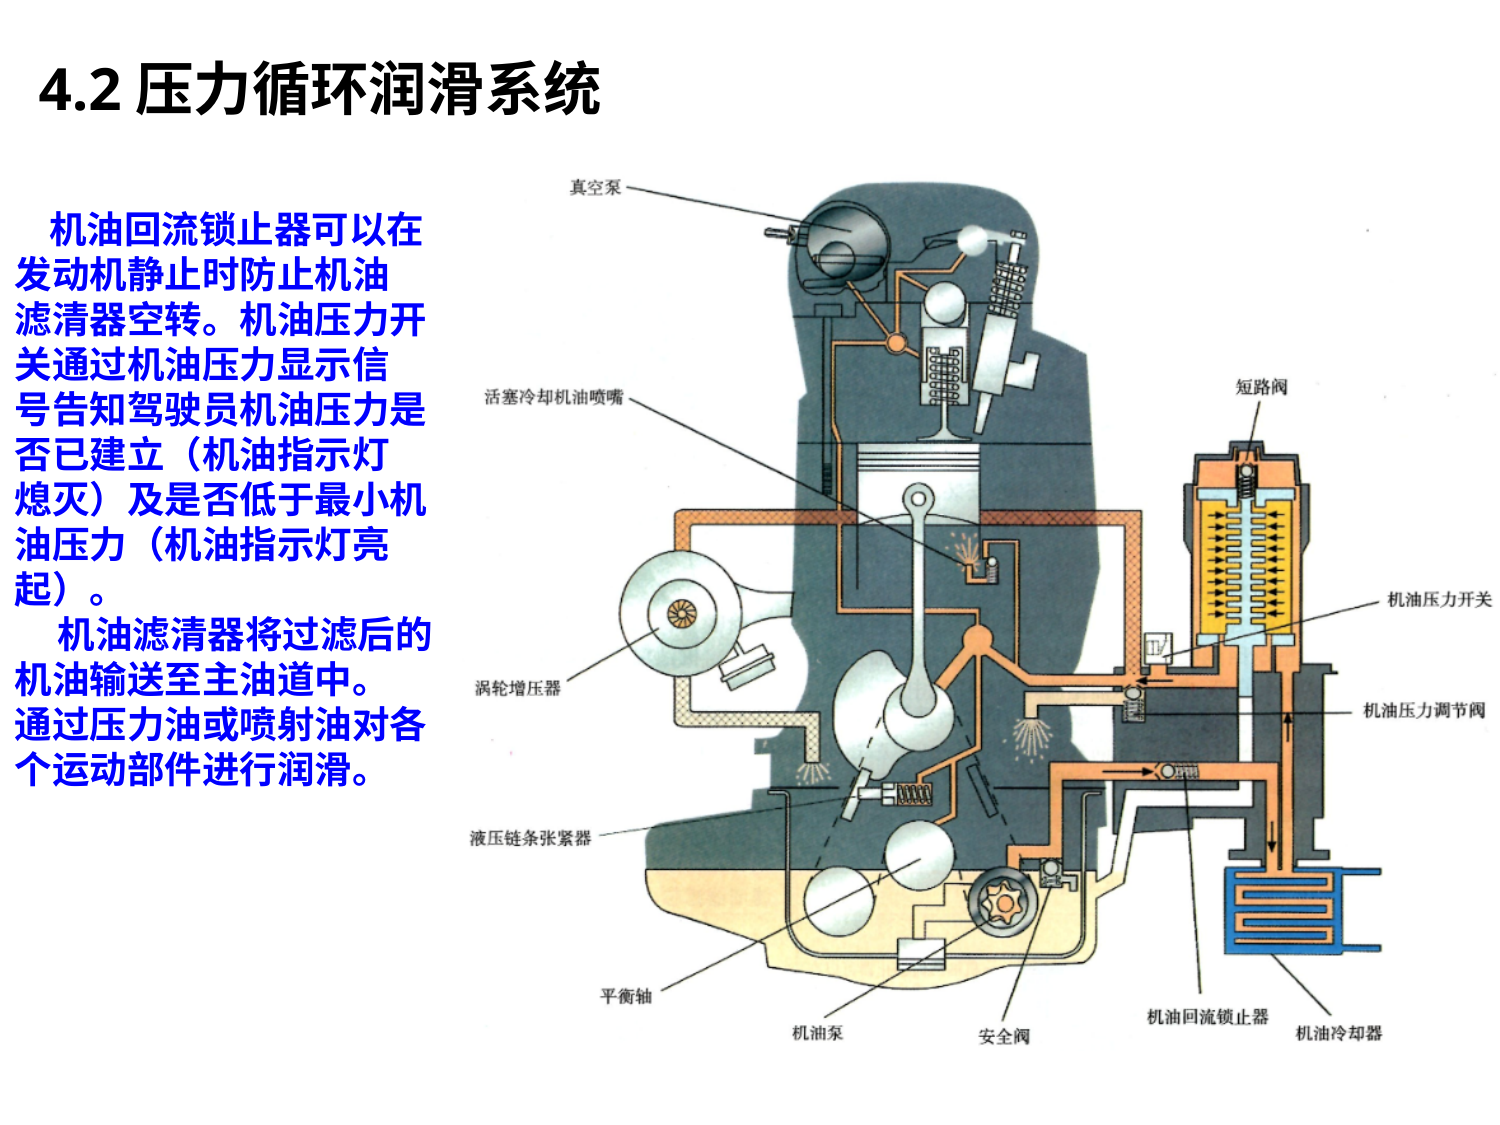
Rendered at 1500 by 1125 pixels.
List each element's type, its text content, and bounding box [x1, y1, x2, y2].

text_box 机油回流锁止器可以在发动机静止时防止机油 滤清器空转。机油压力开关通过机油压力显示信 号告知驾驶员机油压力是否已建立（机油指示灯 熄灭）及是否低于最小机油压力（机油指示灯亮 起）。 机油滤清器将过滤后的机油输送至主油道中。 通过压力油或喷射油对各个运动部件进行润滑。 [0, 198, 457, 799]
picture [462, 173, 1500, 1051]
title 4.2压力循环润滑系统 [23, 25, 618, 149]
